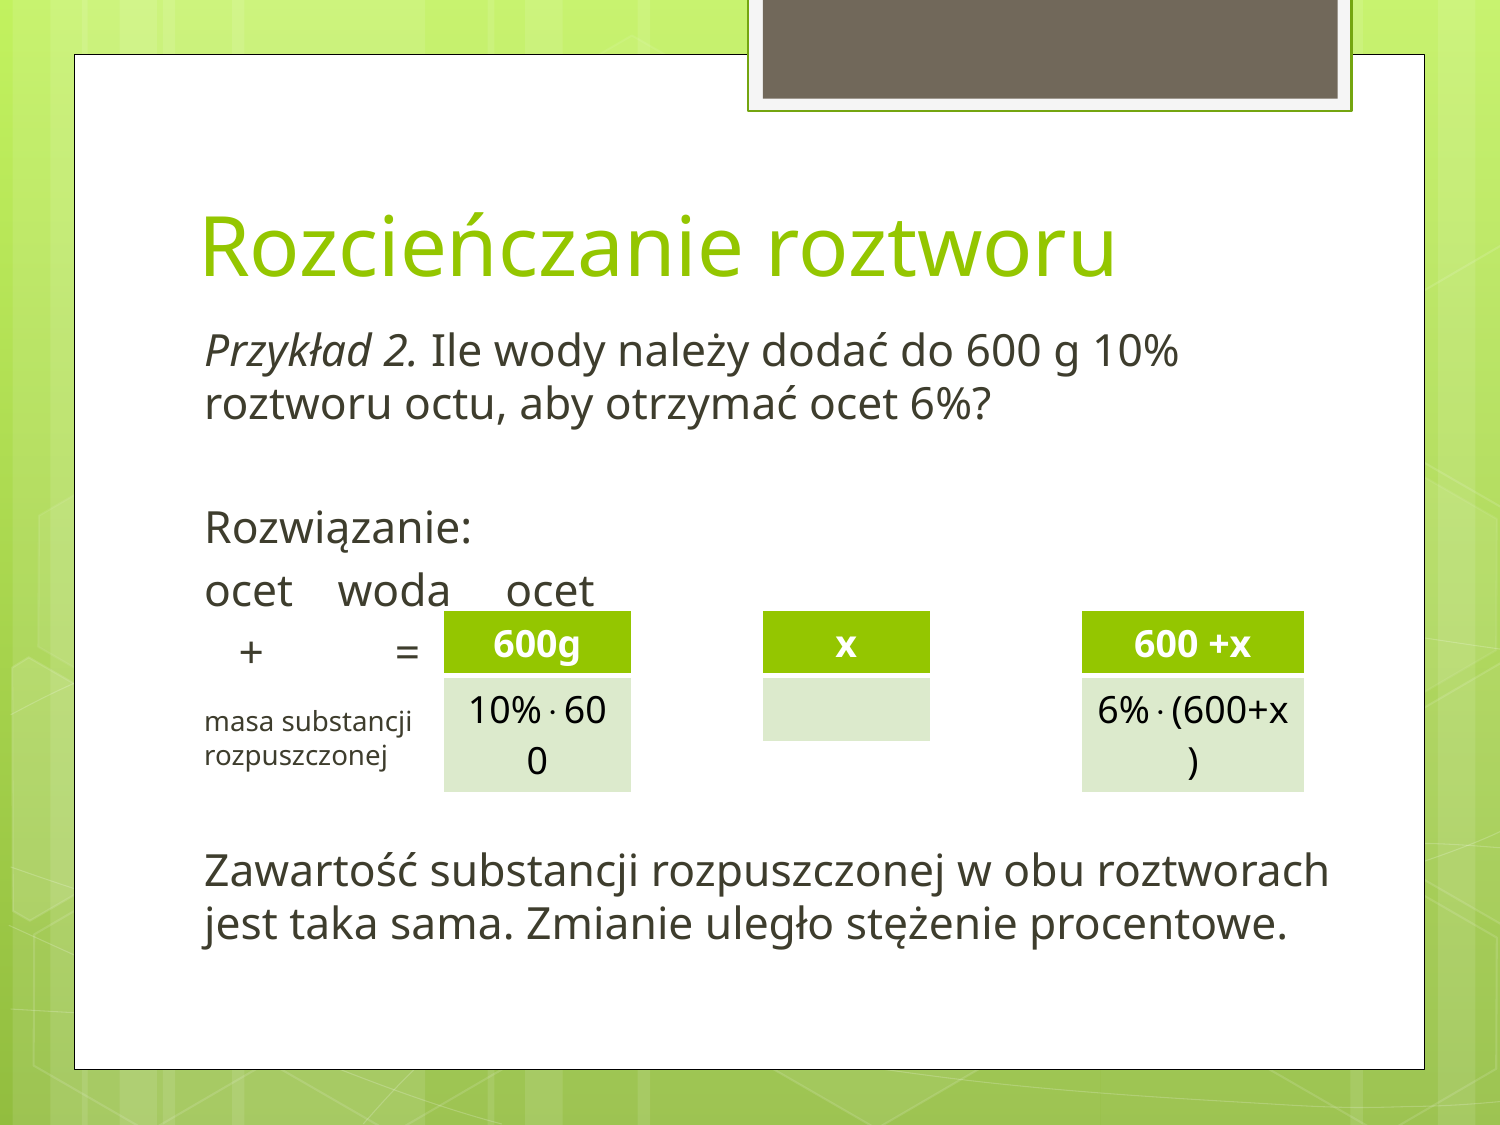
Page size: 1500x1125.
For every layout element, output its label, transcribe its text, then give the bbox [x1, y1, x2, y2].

title Rozcieńczanie roztworu [183, 113, 1336, 302]
table_header 600g [444, 611, 631, 673]
table_cell [763, 678, 930, 741]
list Przykład 2. Ile wody należy dodać do 600 g 10% roztworu octu, aby otrzymać ocet 6%? Rozwiązanie: ocet woda ocet + = masa substancji rozpuszczonej Zawartość substancji rozpuszczonej w obu roztworach jest taka sama. Zmianie uległo stężenie procentowe. [171, 314, 1353, 1000]
table_cell 6%(600+x) [1082, 678, 1304, 792]
table_header x [763, 611, 930, 673]
table_header 600 +x [1082, 611, 1304, 673]
table_cell 10%600 [444, 678, 631, 792]
